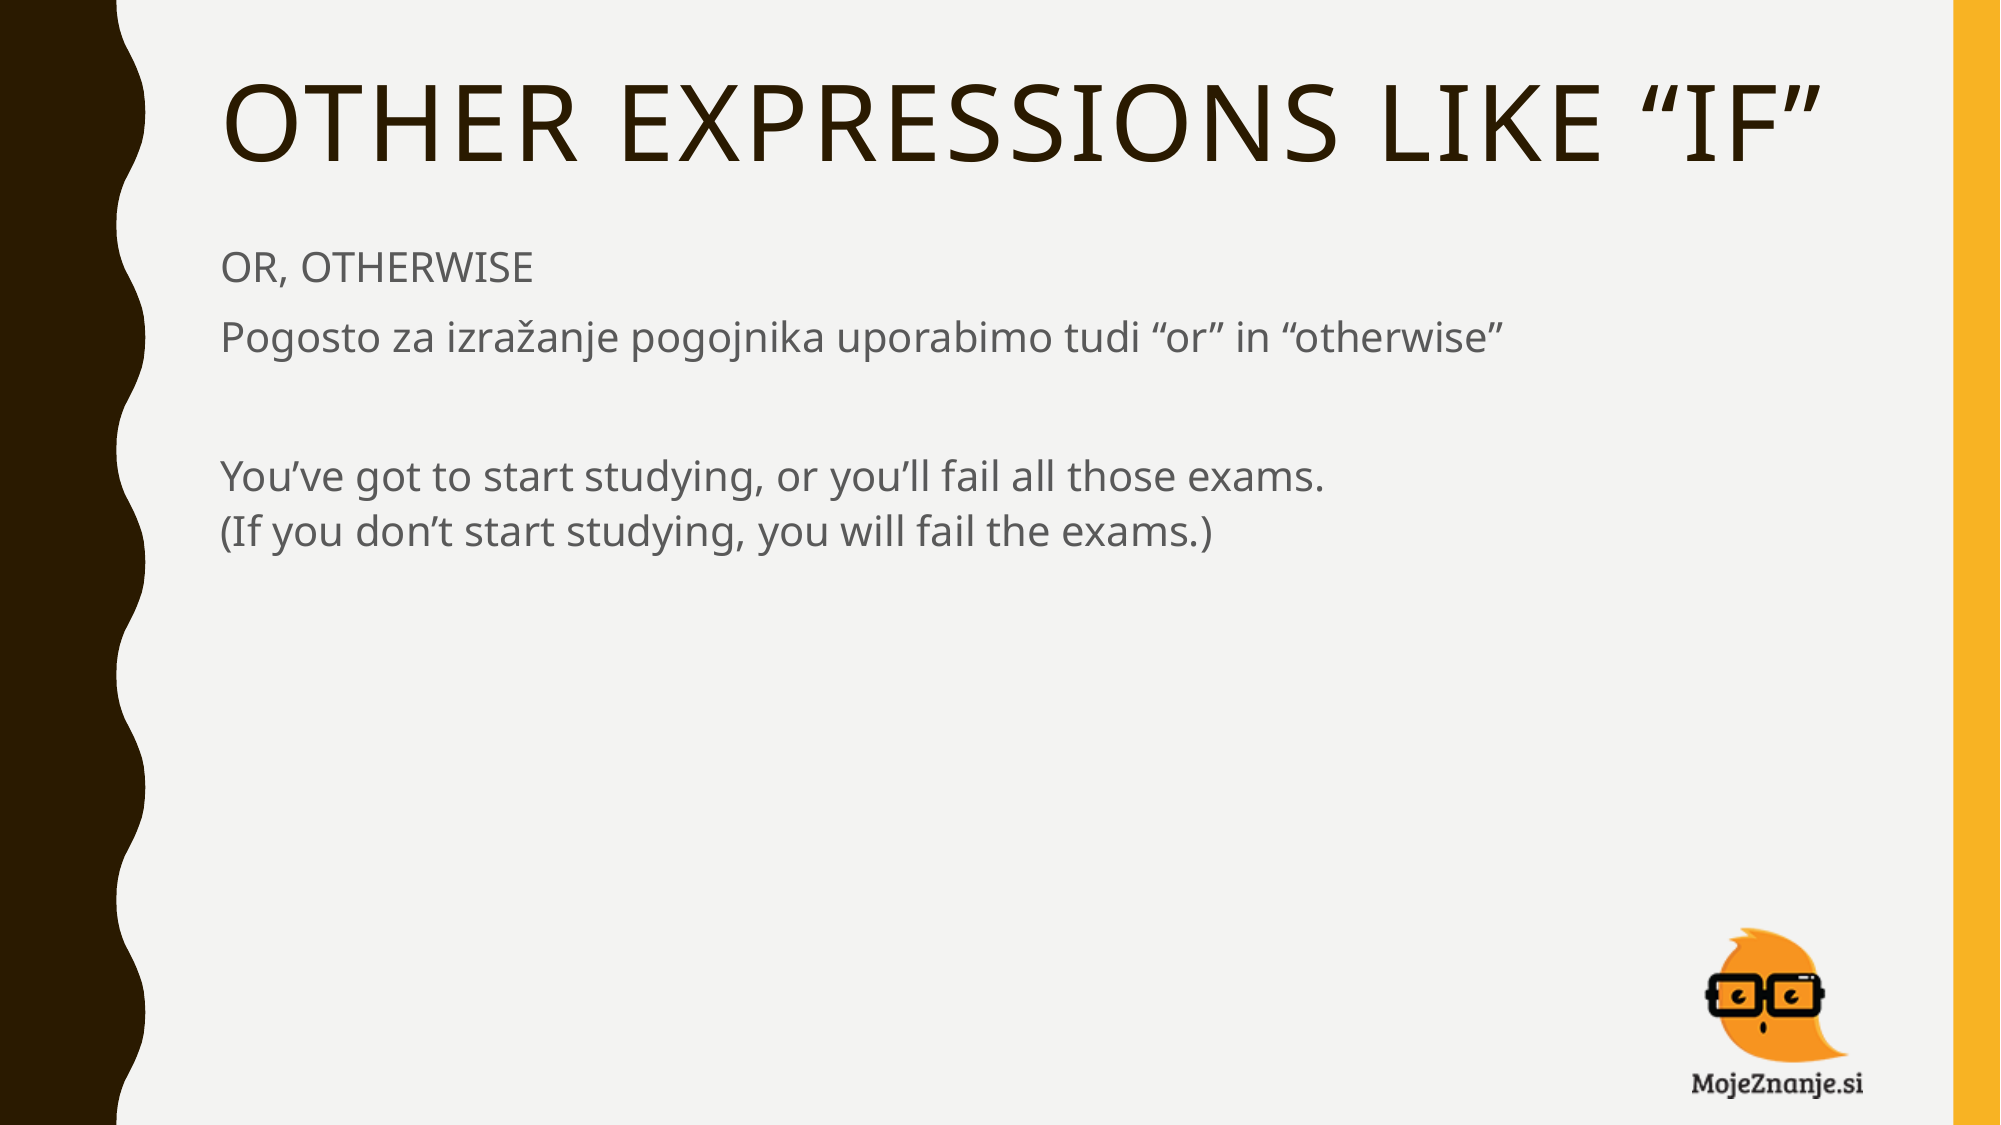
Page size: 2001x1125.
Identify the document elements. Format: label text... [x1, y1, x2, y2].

picture [1692, 1034, 1863, 1099]
list OR, OTHERWISE Pogosto za izražanje pogojnika uporabimo tudi “or” in “otherwise” You’ve got to start studying, or you’ll fail all those exams. (If you don’t start studying, you will fail the exams.) [205, 228, 1875, 1034]
title OTHER EXPRESSIONS LIKE “IF” [205, 62, 1875, 228]
